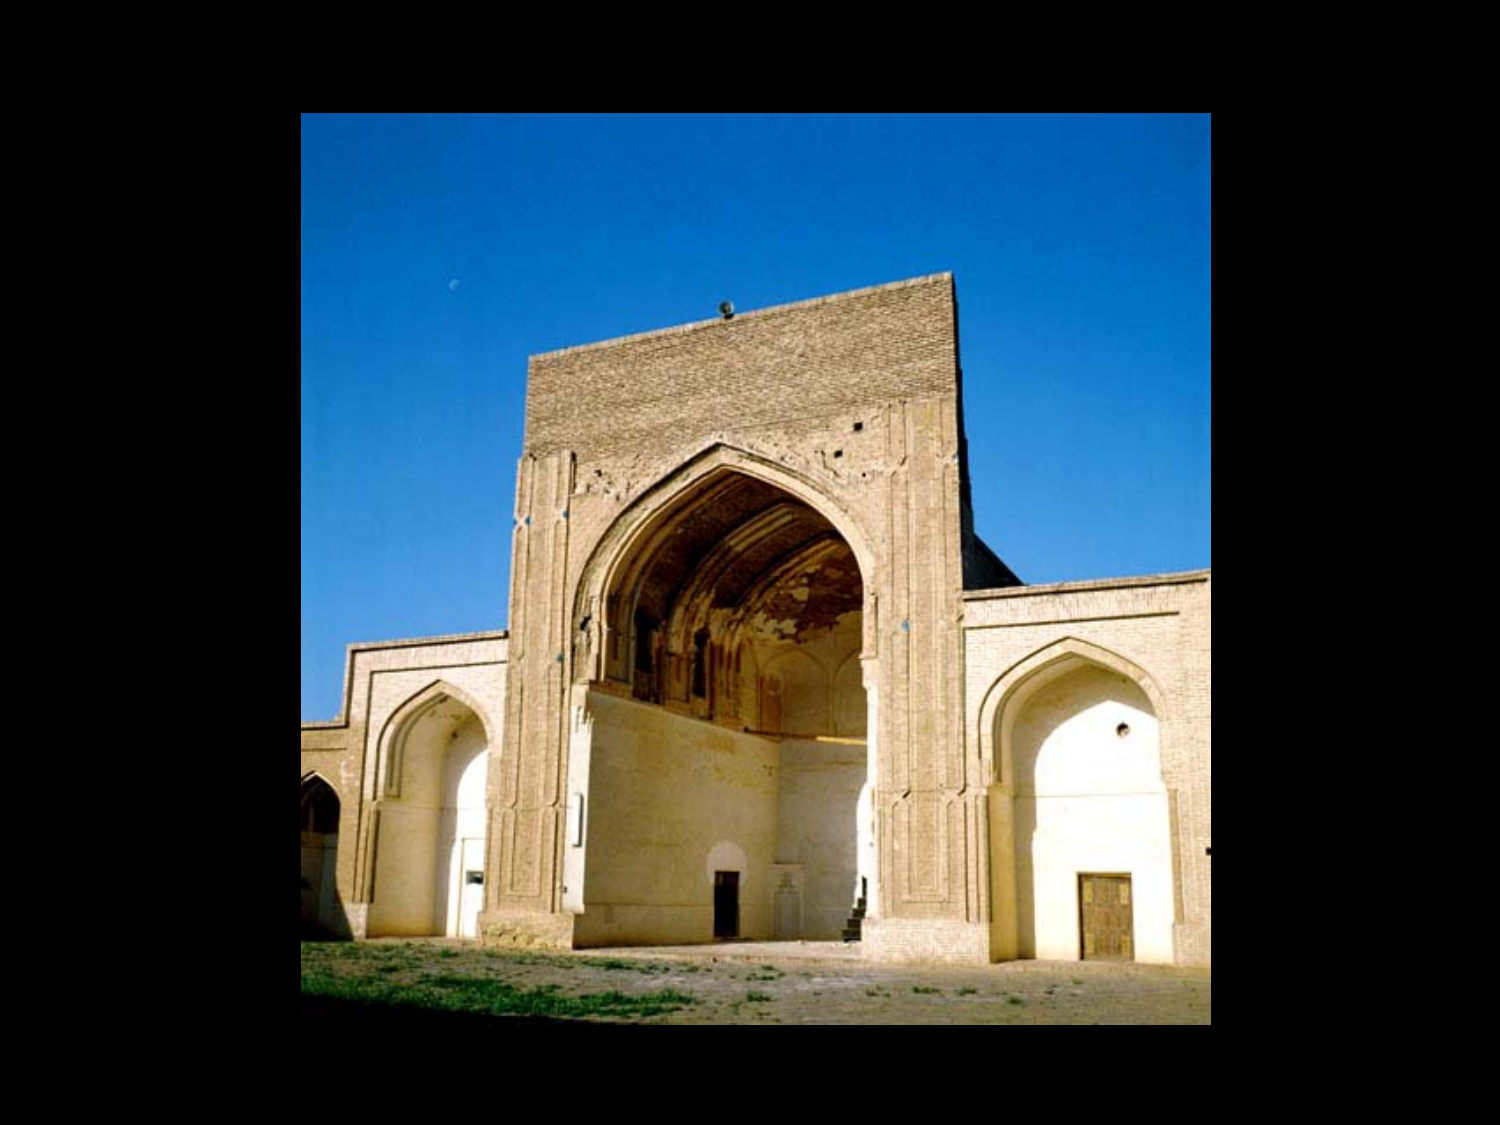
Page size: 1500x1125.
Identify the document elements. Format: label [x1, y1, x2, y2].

list [300, 113, 1211, 1026]
